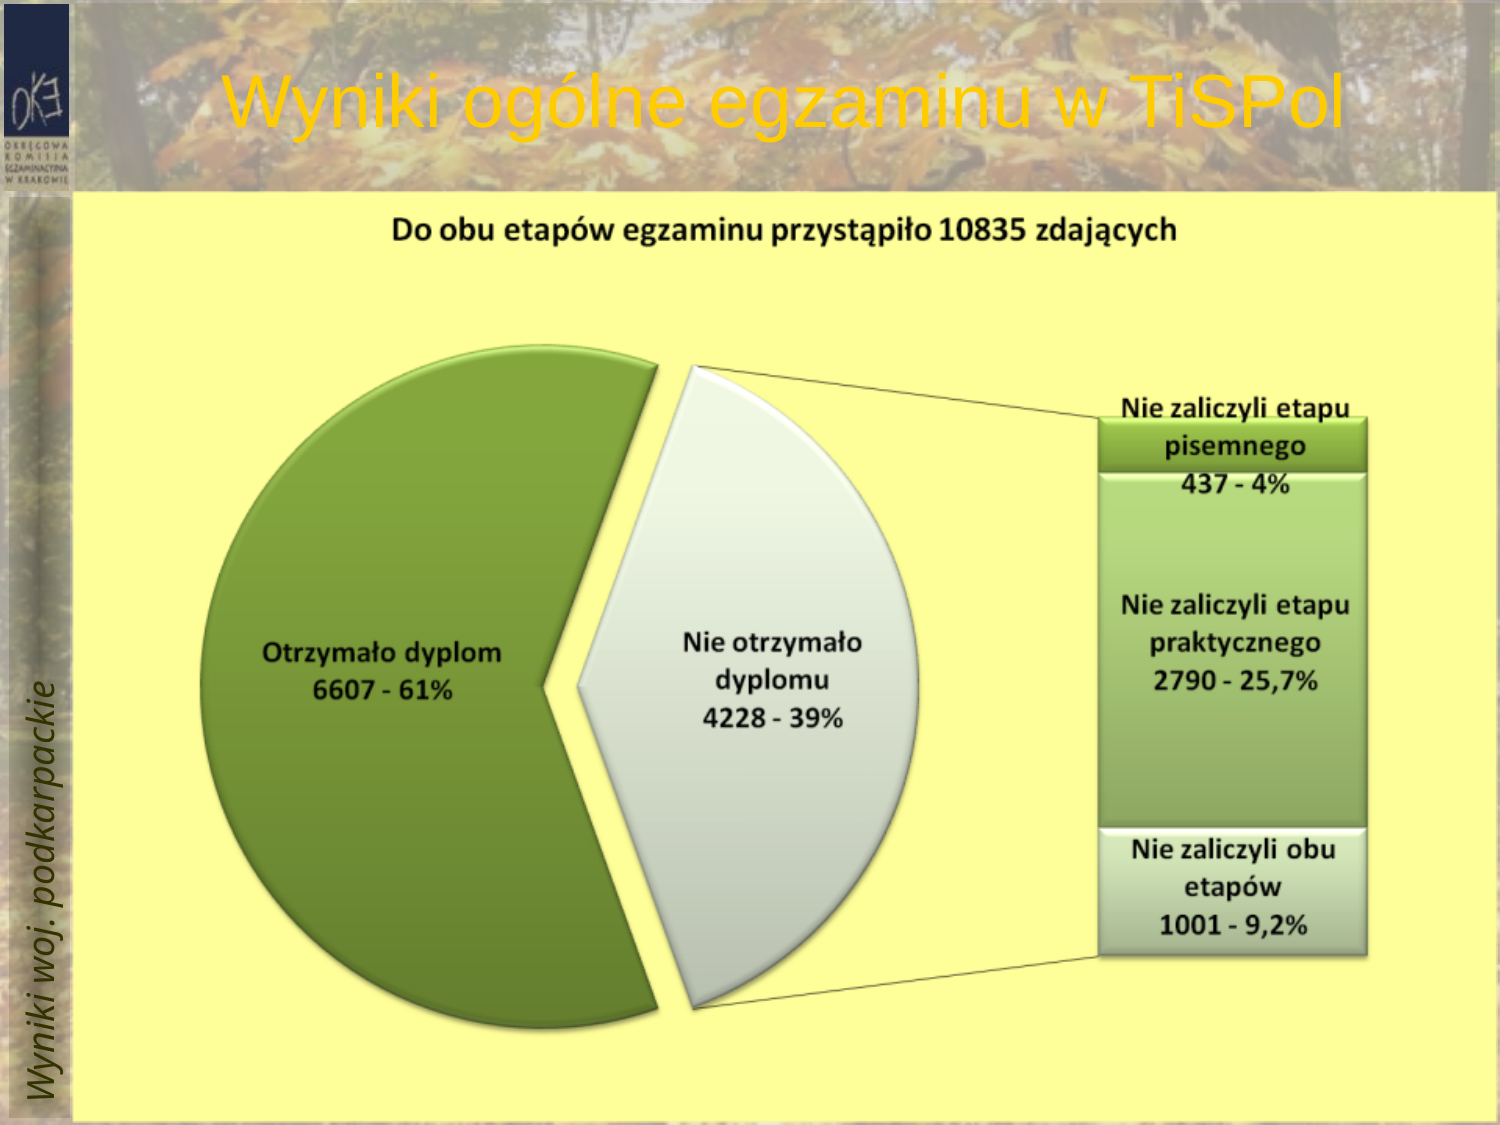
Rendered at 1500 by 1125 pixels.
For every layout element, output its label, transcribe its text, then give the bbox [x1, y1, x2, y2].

text_box Wyniki woj. podkarpackie [9, 197, 68, 1118]
picture [72, 191, 1499, 1123]
title Wyniki ogólne egzaminu w TiSPol [74, 3, 1495, 191]
